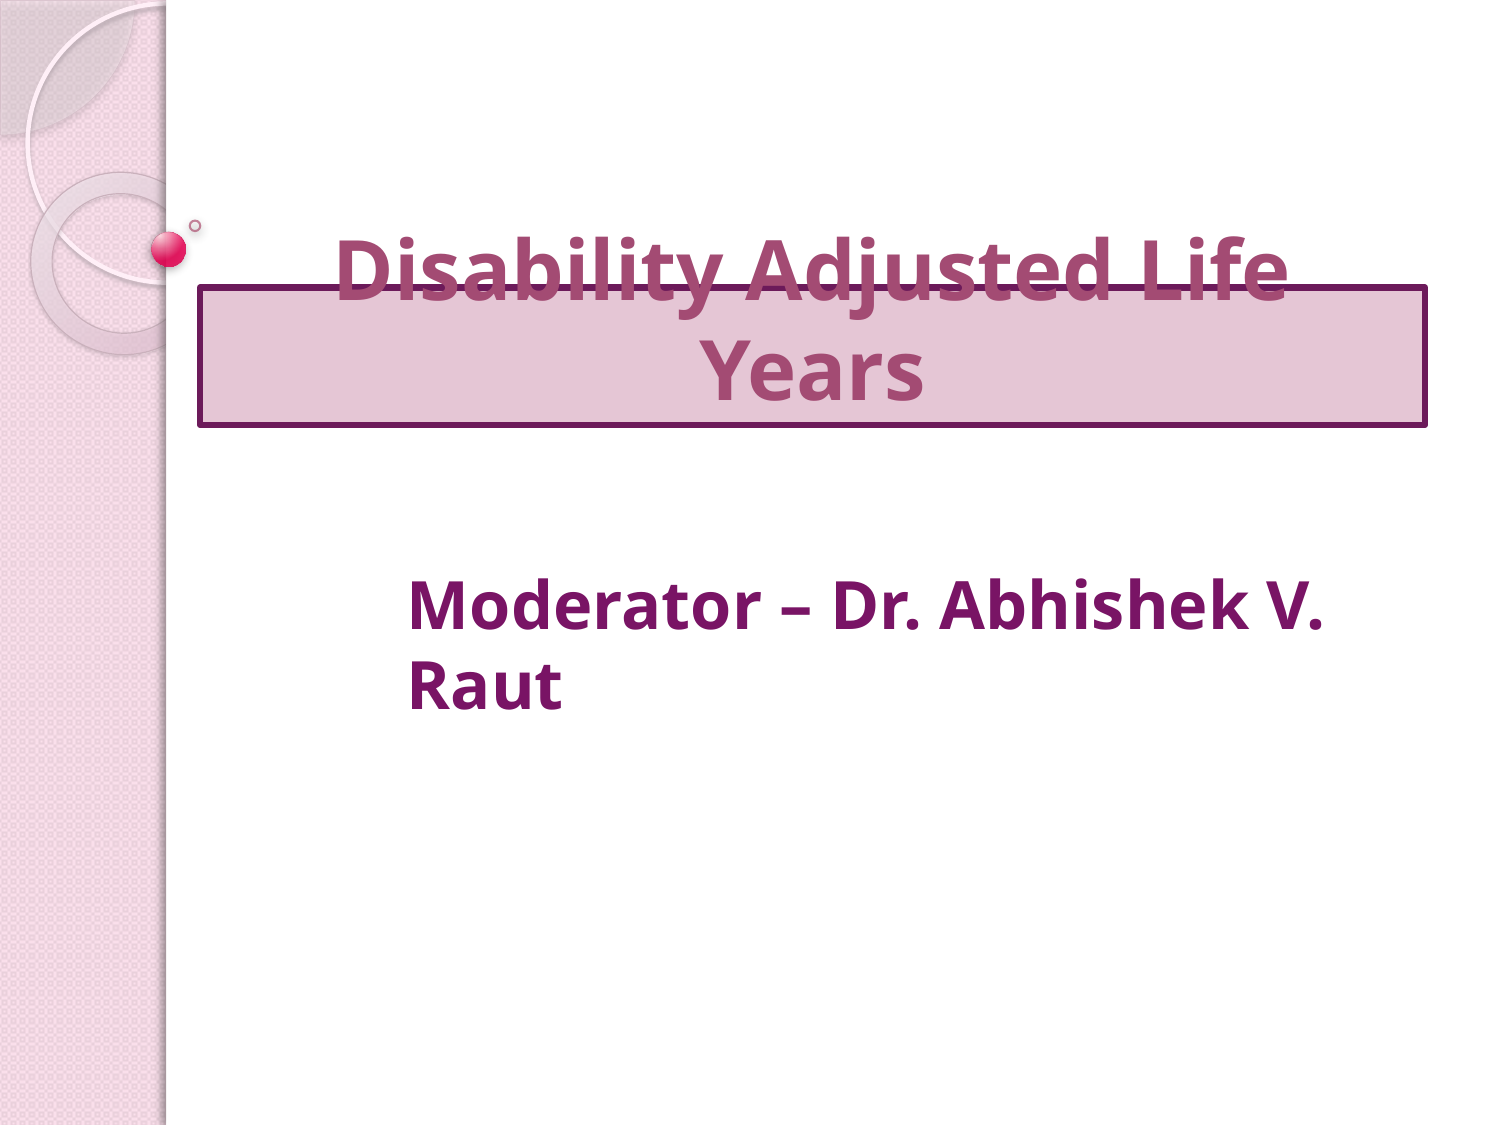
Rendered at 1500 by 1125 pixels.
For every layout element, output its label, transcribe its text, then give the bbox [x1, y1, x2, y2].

subtitle Moderator – Dr. Abhishek V. Raut [387, 562, 1450, 813]
title Disability Adjusted Life Years [200, 287, 1425, 425]
